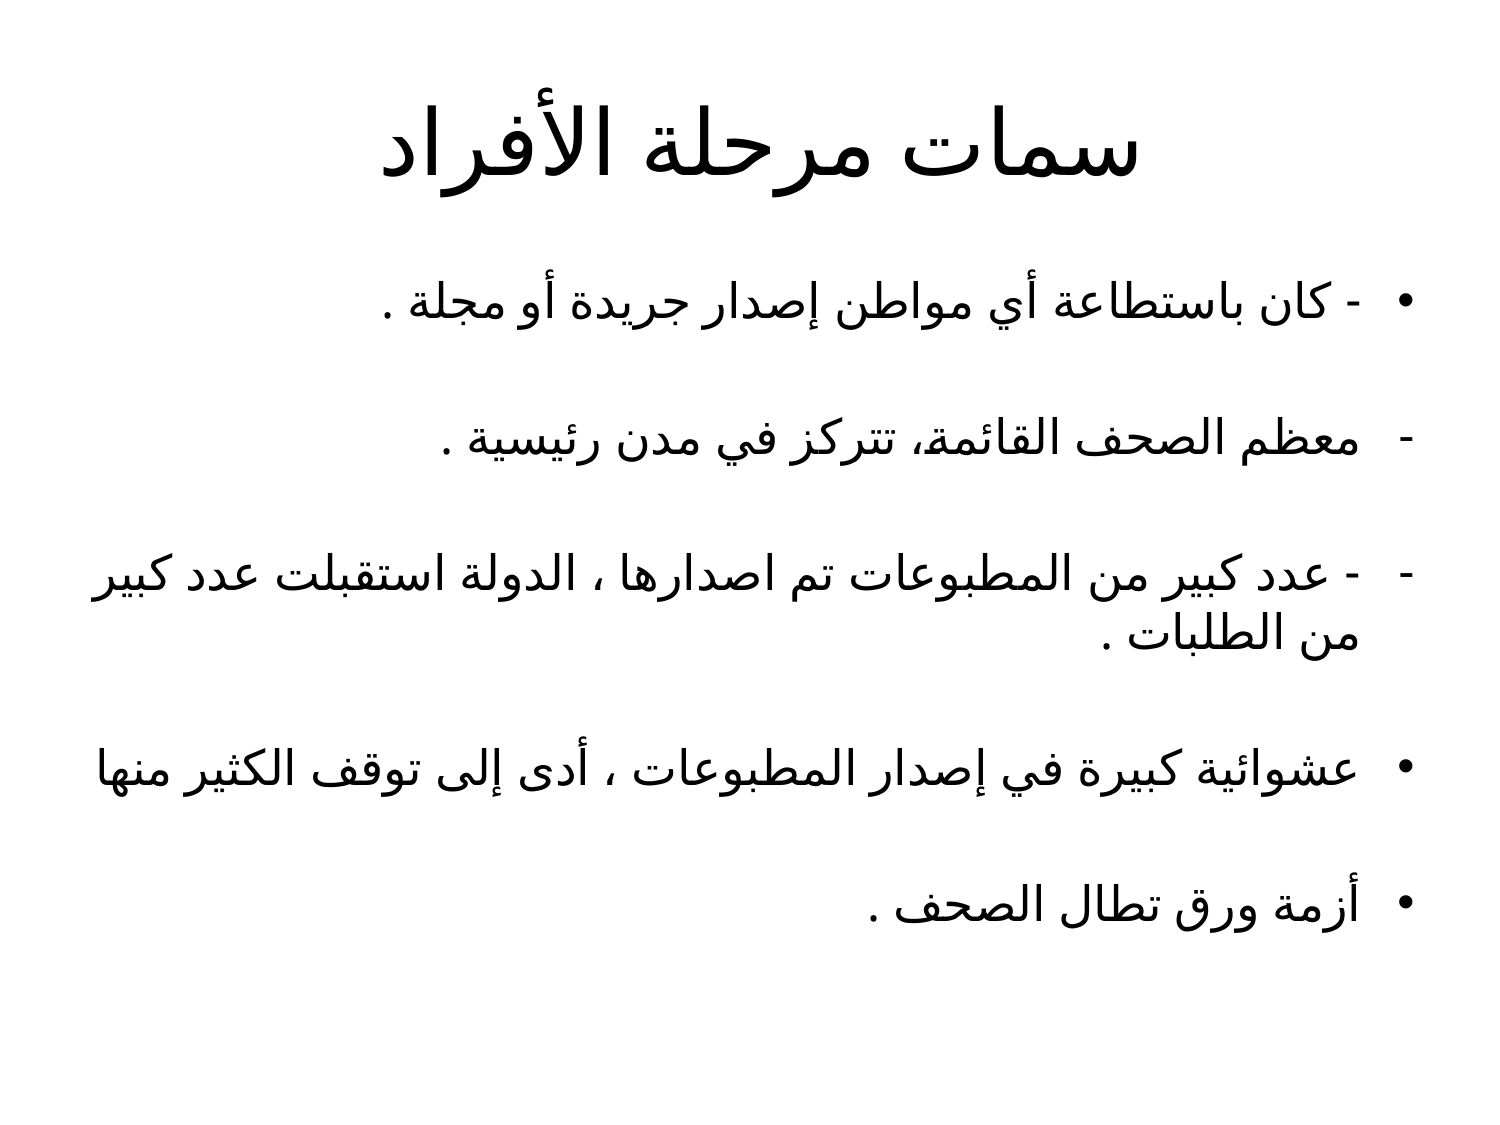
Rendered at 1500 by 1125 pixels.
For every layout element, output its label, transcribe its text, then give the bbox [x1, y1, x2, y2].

title سمات مرحلة الأفراد [75, 45, 1425, 233]
list - كان باستطاعة أي مواطن إصدار جريدة أو مجلة . معظم الصحف القائمة، تتركز في مدن رئيسية . - عدد كبير من المطبوعات تم اصدارها ، الدولة استقبلت عدد كبير من الطلبات . عشوائية كبيرة في إصدار المطبوعات ، أدى إلى توقف الكثير منها أزمة ورق تطال الصحف . [75, 262, 1425, 1005]
